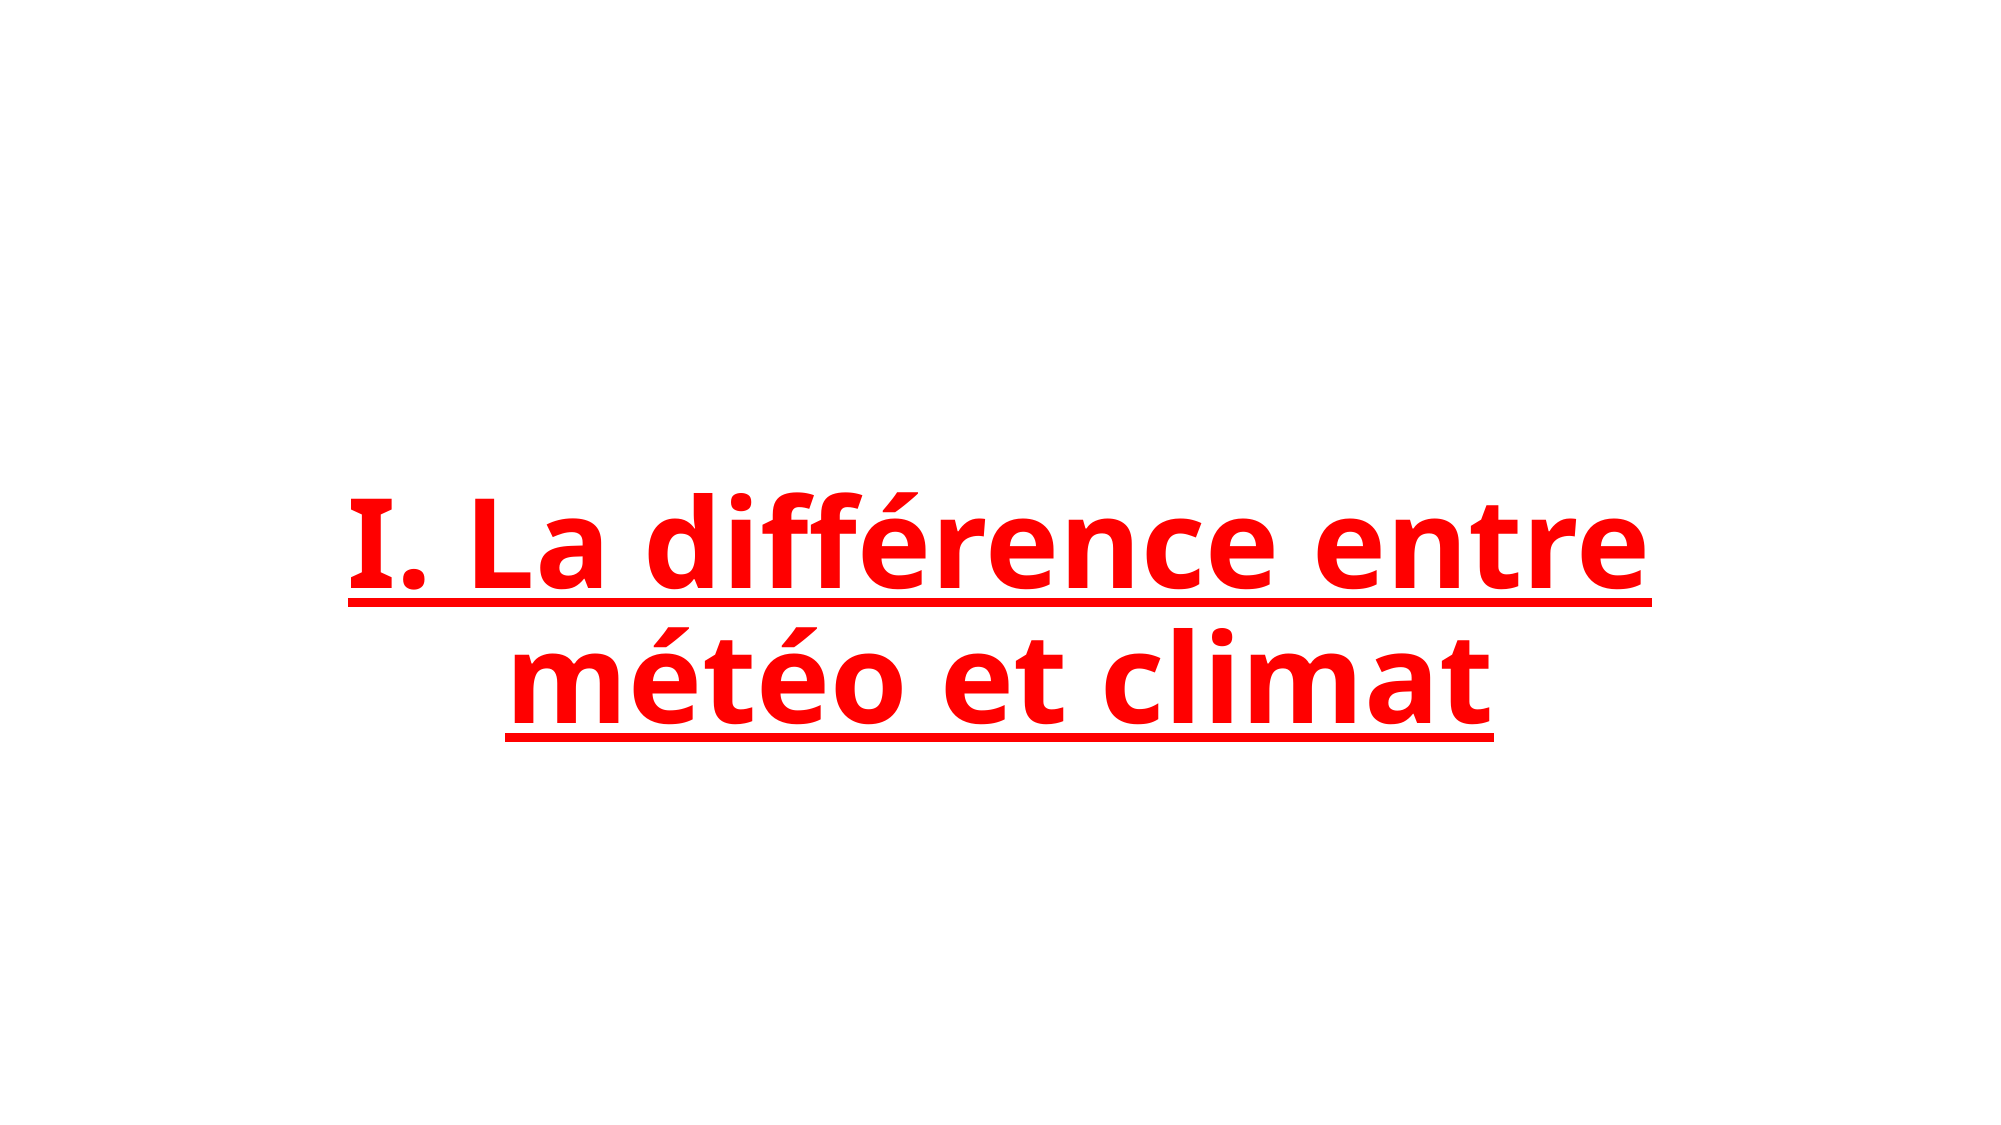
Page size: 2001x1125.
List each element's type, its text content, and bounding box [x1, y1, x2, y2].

text_box I. La différence entre météo et climat [249, 366, 1750, 759]
